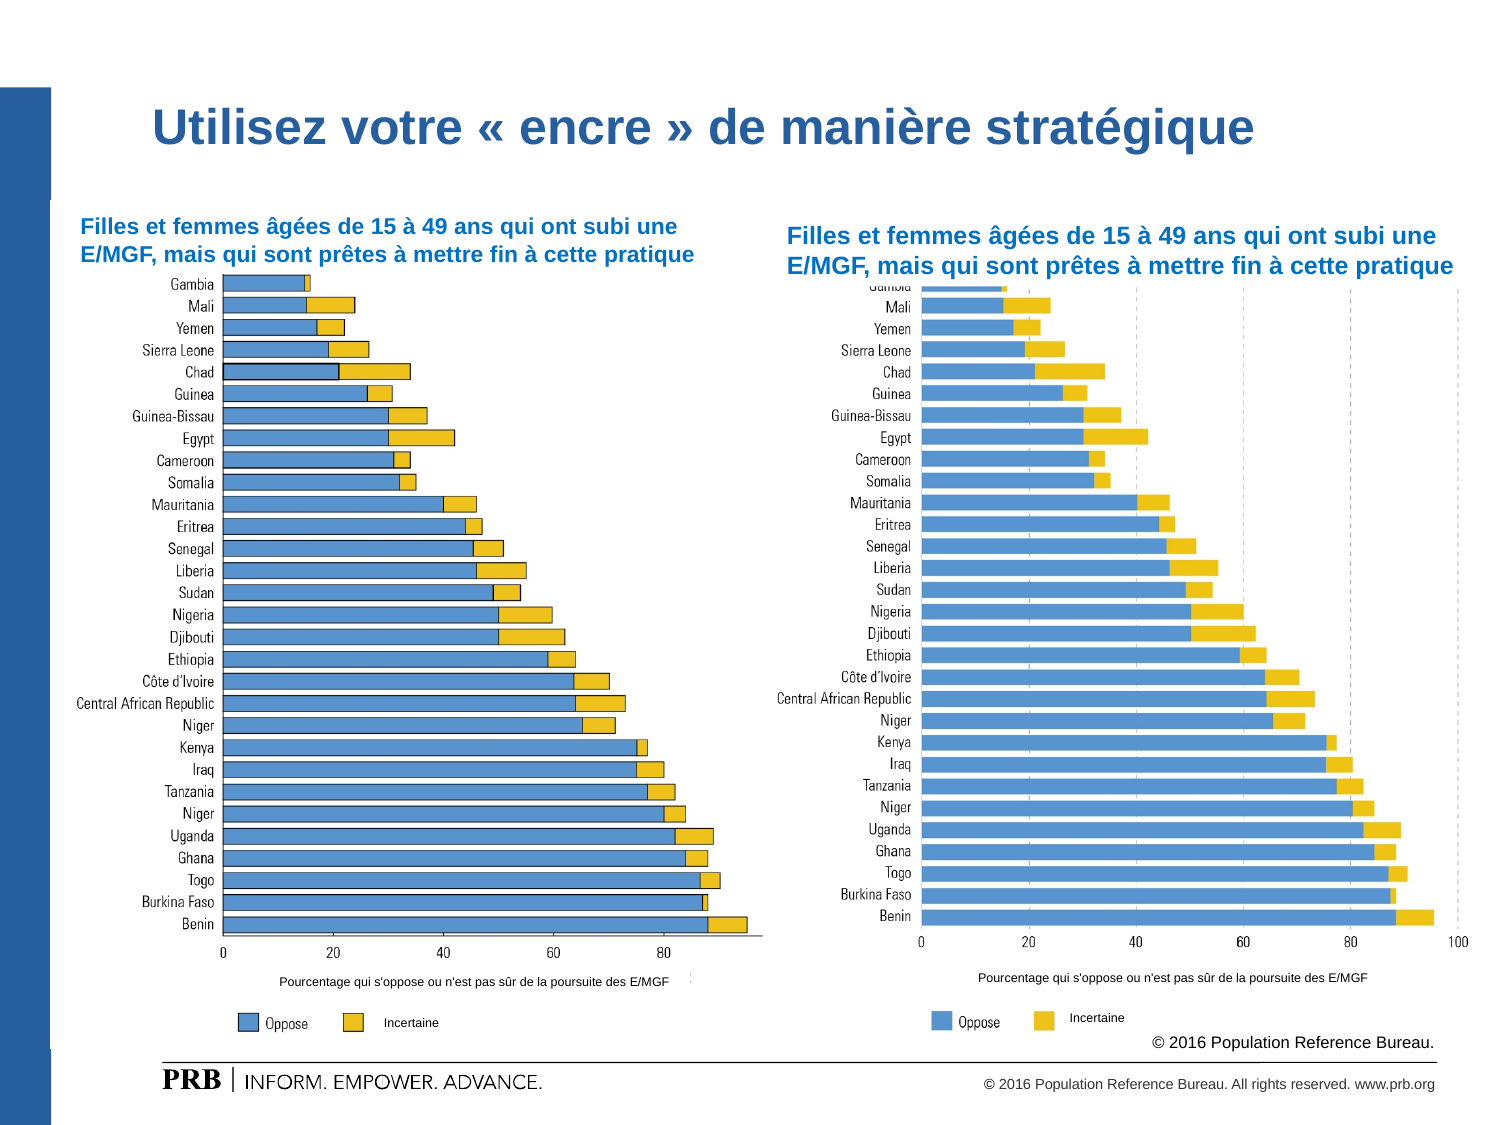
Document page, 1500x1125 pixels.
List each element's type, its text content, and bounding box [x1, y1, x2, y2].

picture [49, 199, 1497, 1053]
title Utilisez votre « encre » de manière stratégique [137, 87, 1407, 199]
